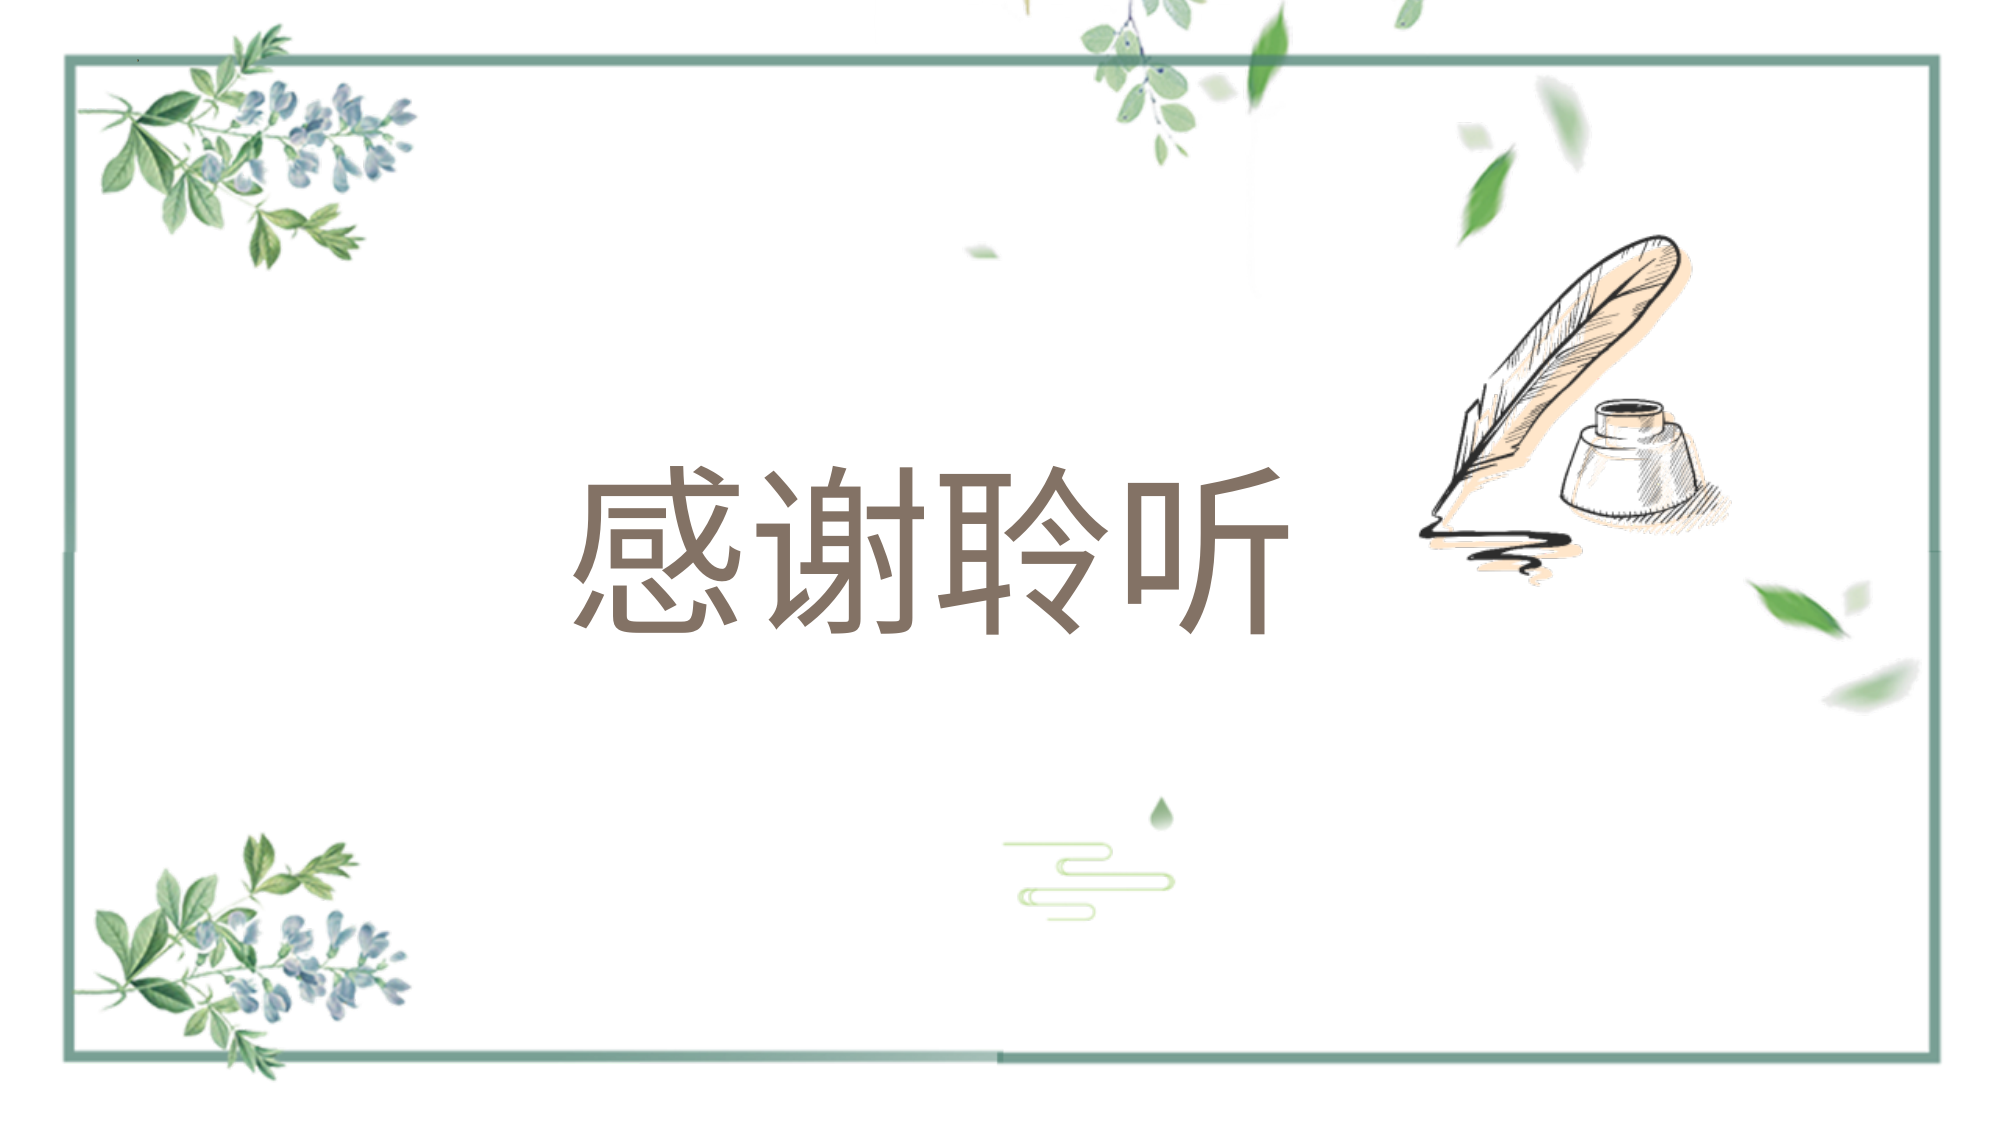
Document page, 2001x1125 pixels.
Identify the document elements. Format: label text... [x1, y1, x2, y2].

picture [0, 0, 2001, 1125]
text_box 感谢聆听 [550, 429, 1402, 665]
